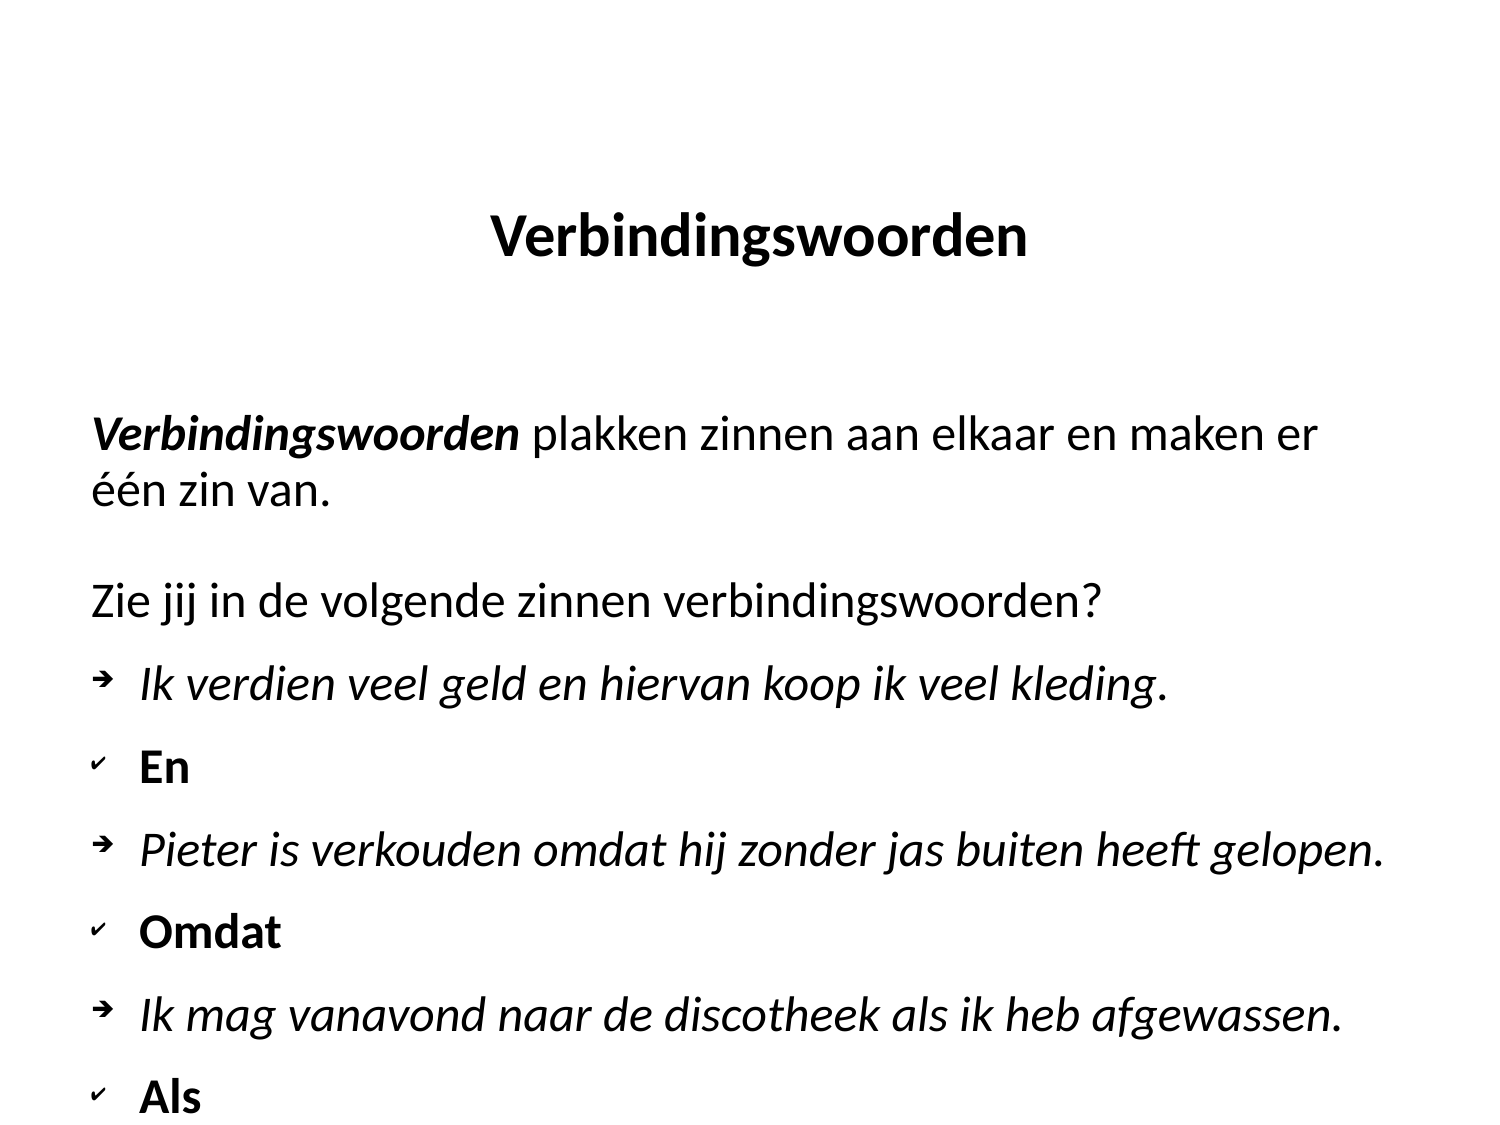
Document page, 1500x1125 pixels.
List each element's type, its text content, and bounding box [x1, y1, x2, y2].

title Verbindingswoorden [85, 138, 1436, 327]
list Verbindingswoorden plakken zinnen aan elkaar en maken er één zin van. Zie jij in de volgende zinnen verbindingswoorden? Ik verdien veel geld en hiervan koop ik veel kleding. En Pieter is verkouden omdat hij zonder jas buiten heeft gelopen. Omdat Ik mag vanavond naar de discotheek als ik heb afgewassen. Als [74, 258, 1395, 911]
